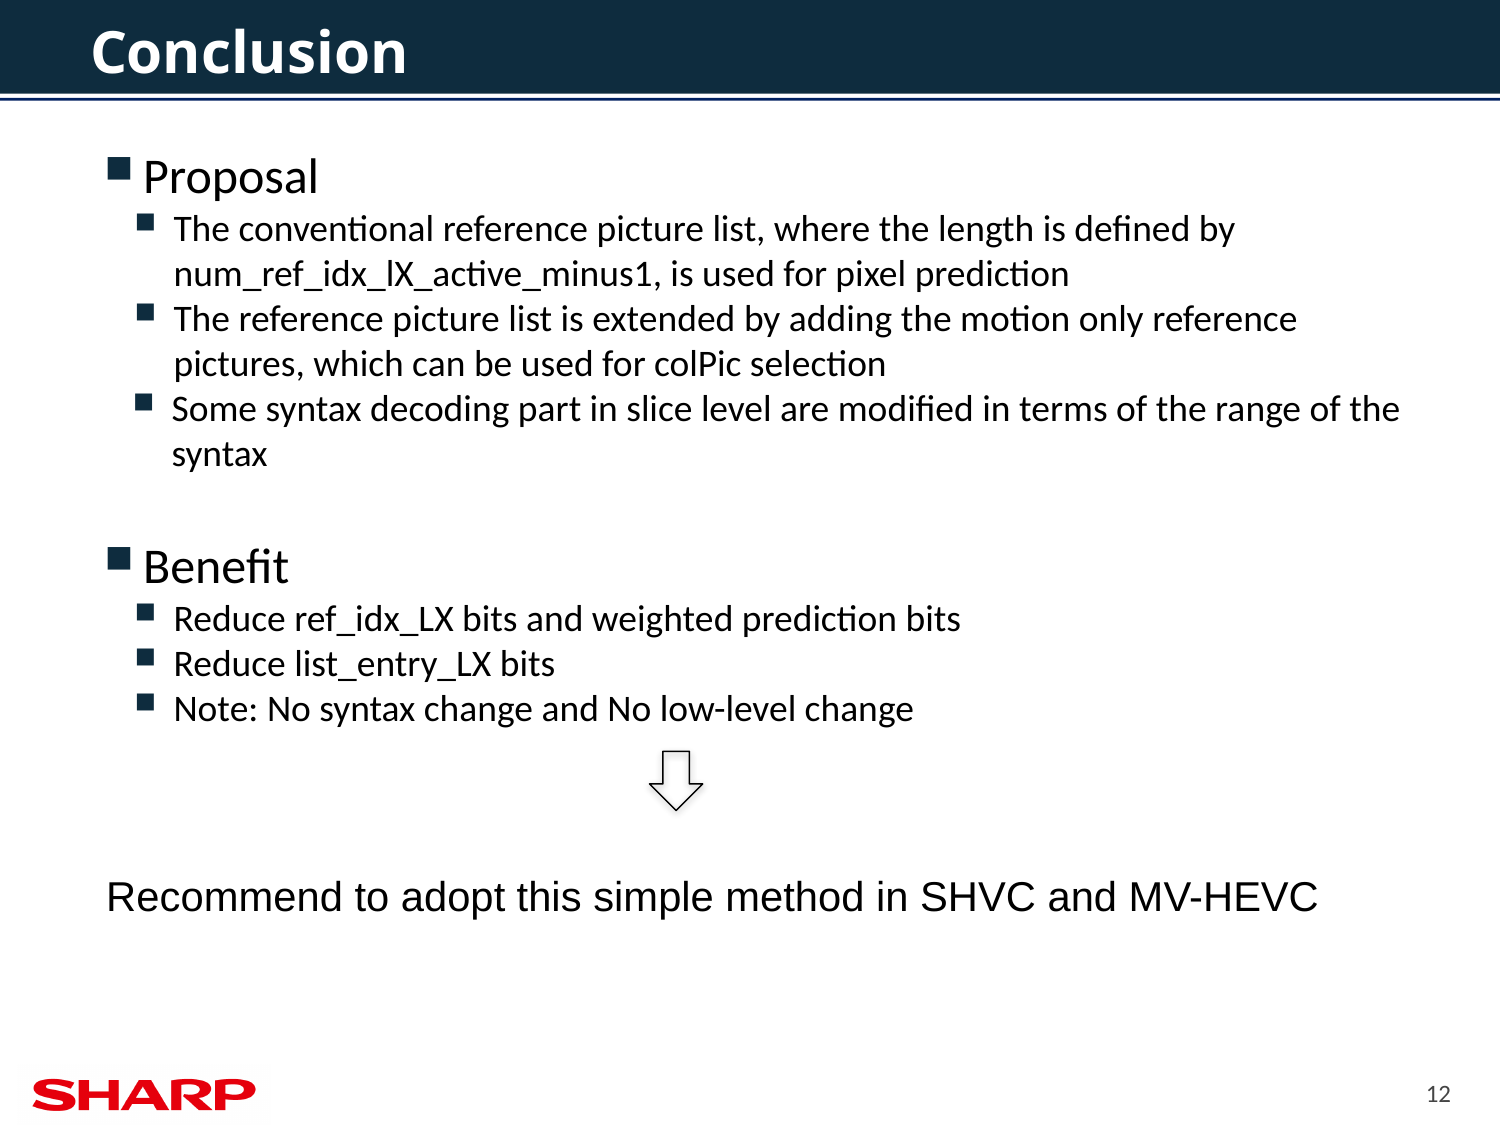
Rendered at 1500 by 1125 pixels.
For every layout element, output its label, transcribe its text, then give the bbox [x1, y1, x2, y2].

text_box [648, 750, 704, 812]
text_box Recommend to adopt this simple method in SHVC and MV-HEVC [100, 863, 1382, 926]
title Conclusion [74, 15, 1426, 85]
slide_number 12 [1345, 1062, 1467, 1108]
list Proposal The conventional reference picture list, where the length is defined by num_ref_idx_lX_active_minus1, is used for pixel prediction The reference picture list is extended by adding the motion only reference pictures, which can be used for colPic selection Some syntax decoding part in slice level are modified in terms of the range of the syntax Benefit Reduce ref_idx_LX bits and weighted prediction bits Reduce list_entry_LX bits Note: No syntax change and No low-level change [74, 128, 1426, 1051]
picture [17, 1064, 271, 1125]
